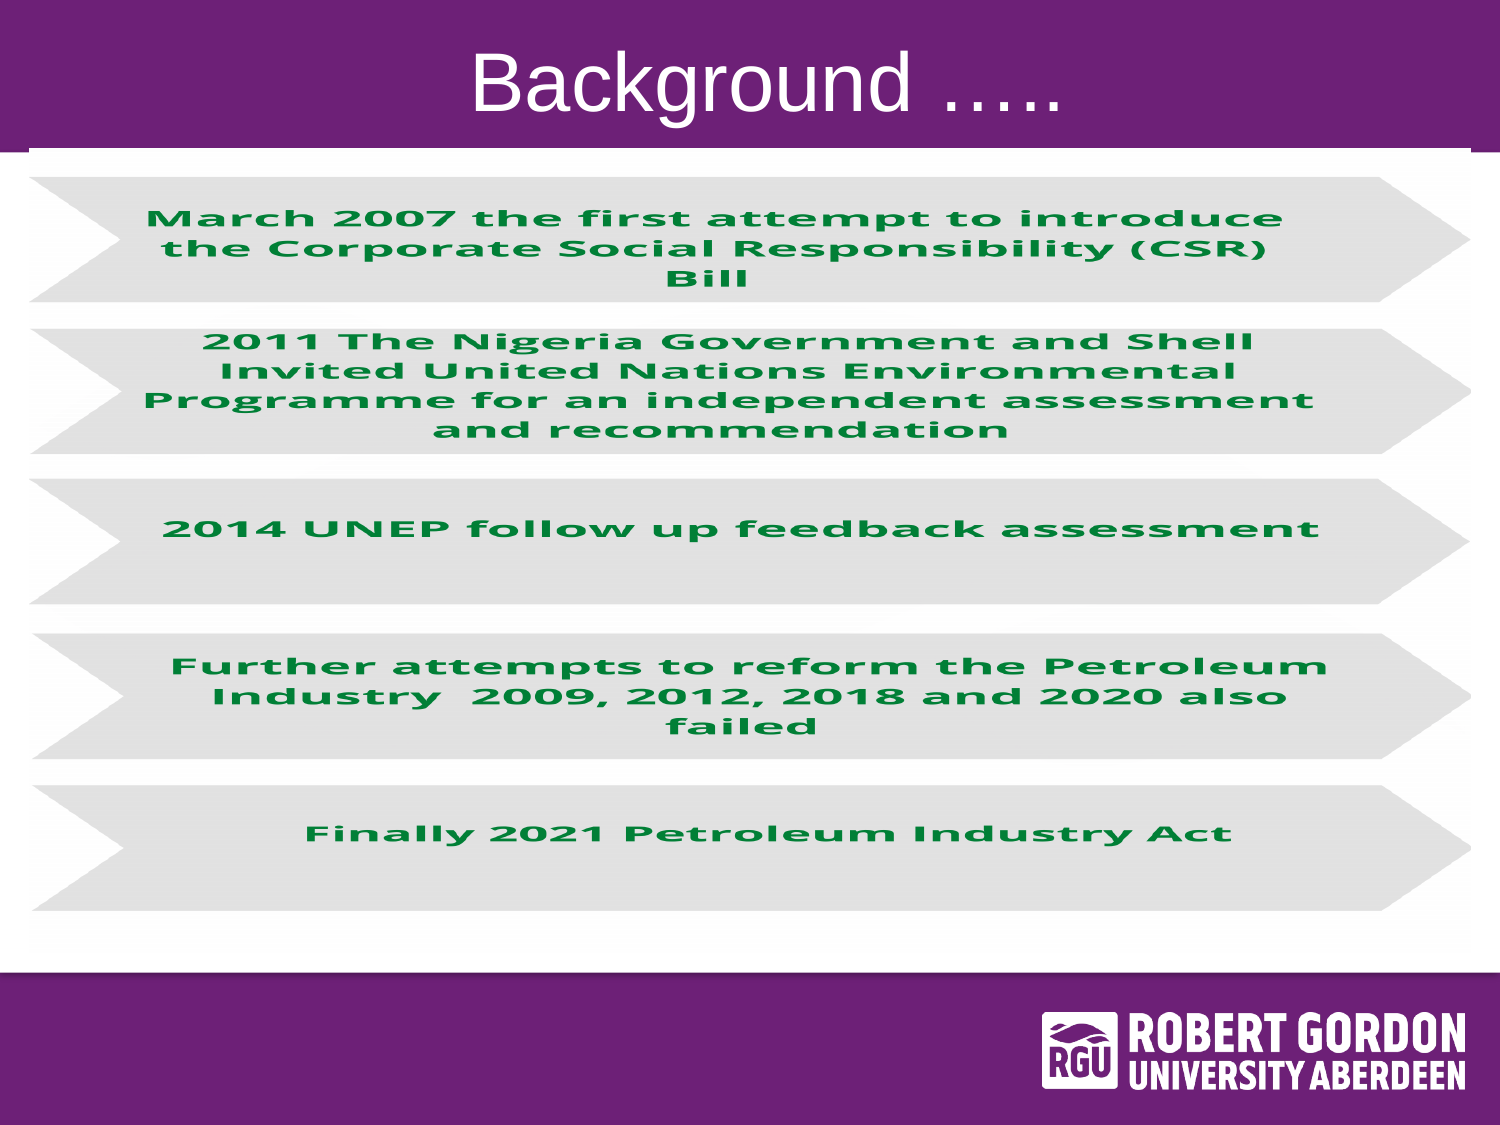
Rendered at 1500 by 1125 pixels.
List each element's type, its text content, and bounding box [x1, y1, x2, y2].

picture [1042, 1012, 1465, 1090]
picture [29, 148, 1471, 953]
text_box Background ….. [454, 21, 1206, 136]
